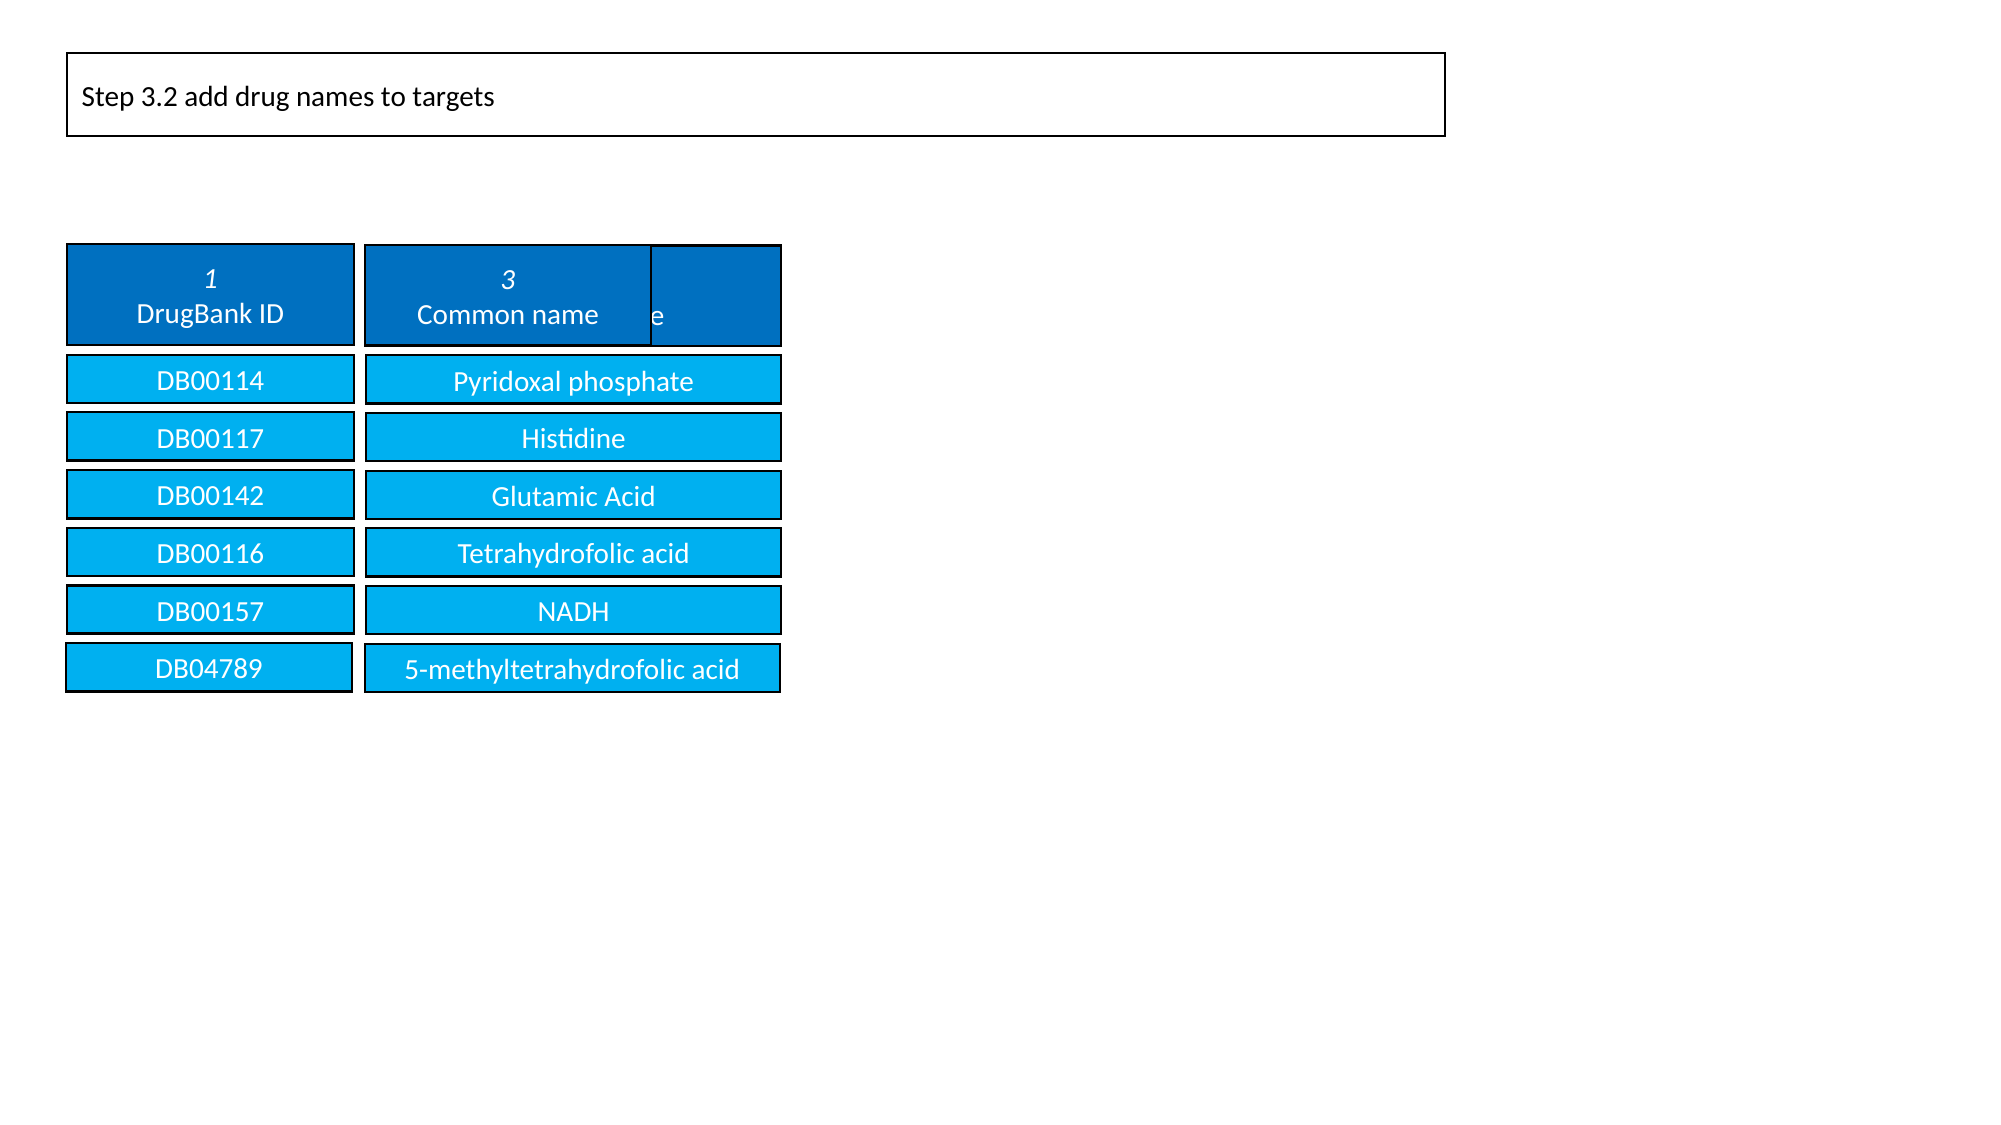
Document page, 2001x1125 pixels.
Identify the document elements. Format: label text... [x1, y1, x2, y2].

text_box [67, 585, 782, 634]
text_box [67, 412, 782, 461]
text_box Step 3.2 add drug names to targets [66, 52, 1446, 137]
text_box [67, 354, 782, 404]
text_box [65, 244, 782, 692]
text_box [67, 470, 782, 519]
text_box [65, 643, 780, 692]
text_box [67, 527, 782, 577]
